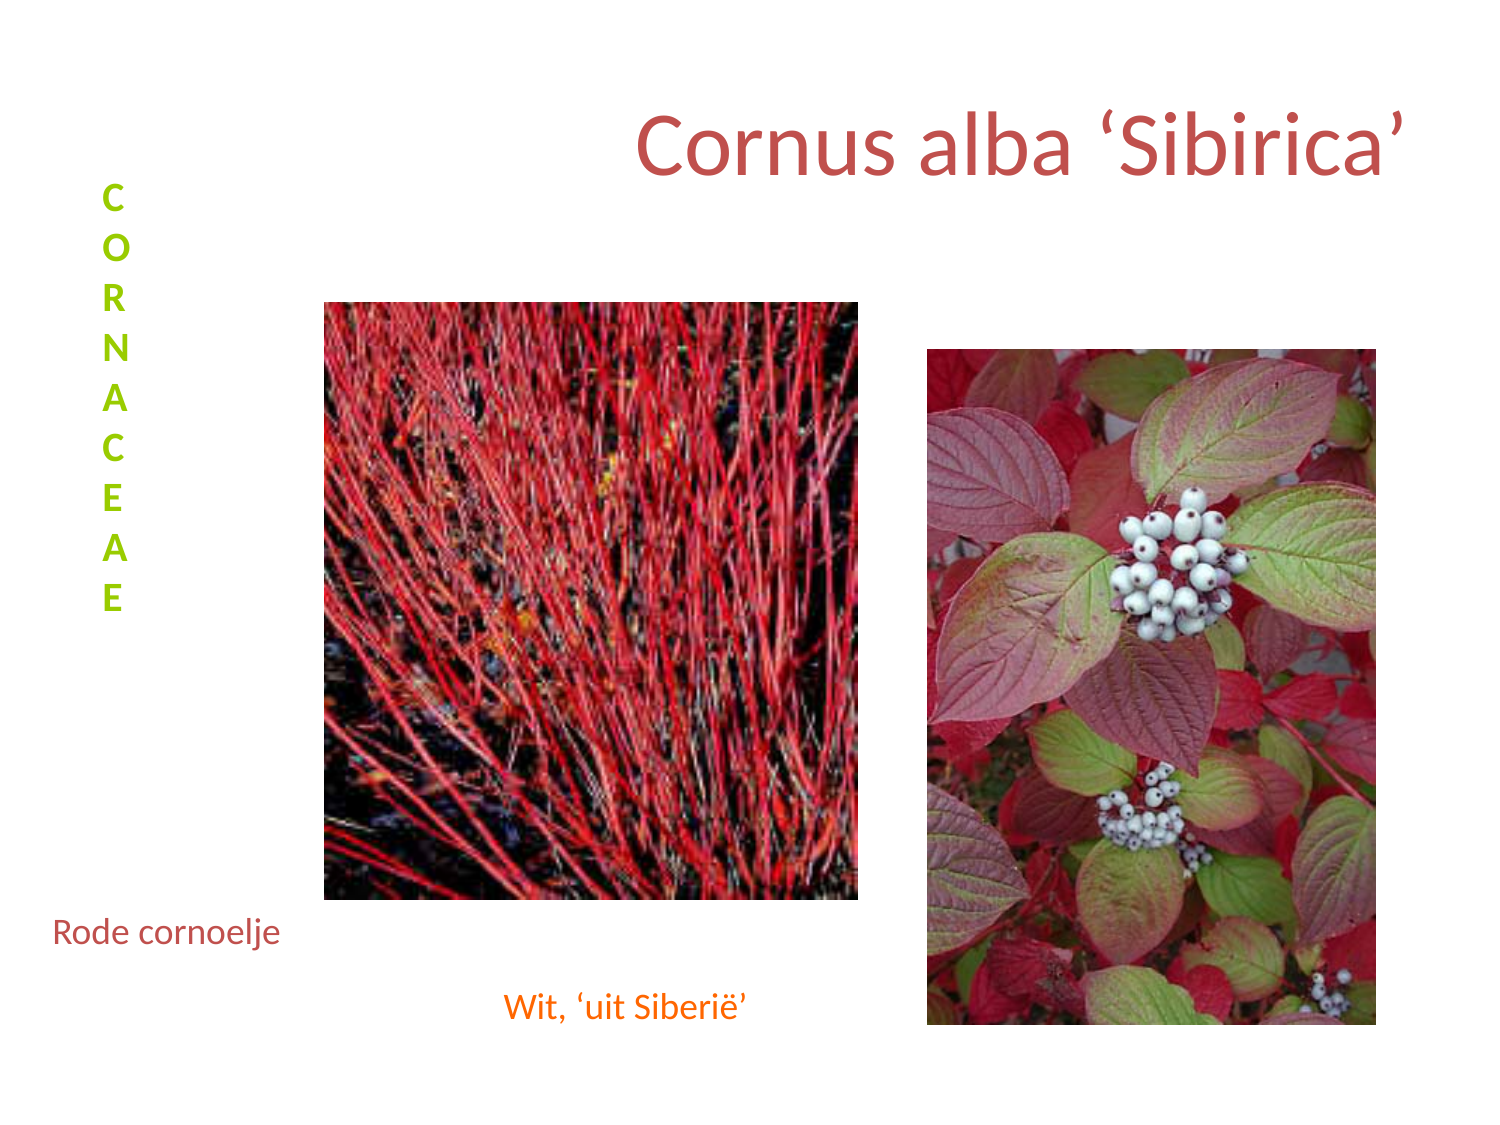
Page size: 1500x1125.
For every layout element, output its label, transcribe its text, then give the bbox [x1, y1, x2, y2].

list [926, 349, 1376, 1026]
title Cornus alba ‘Sibirica’ [75, 45, 1425, 233]
text_box Wit, ‘uit Siberië’ [50, 974, 763, 1035]
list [324, 302, 858, 901]
text_box CORNACEAE [87, 162, 150, 628]
text_box Rode cornoelje [37, 899, 921, 960]
